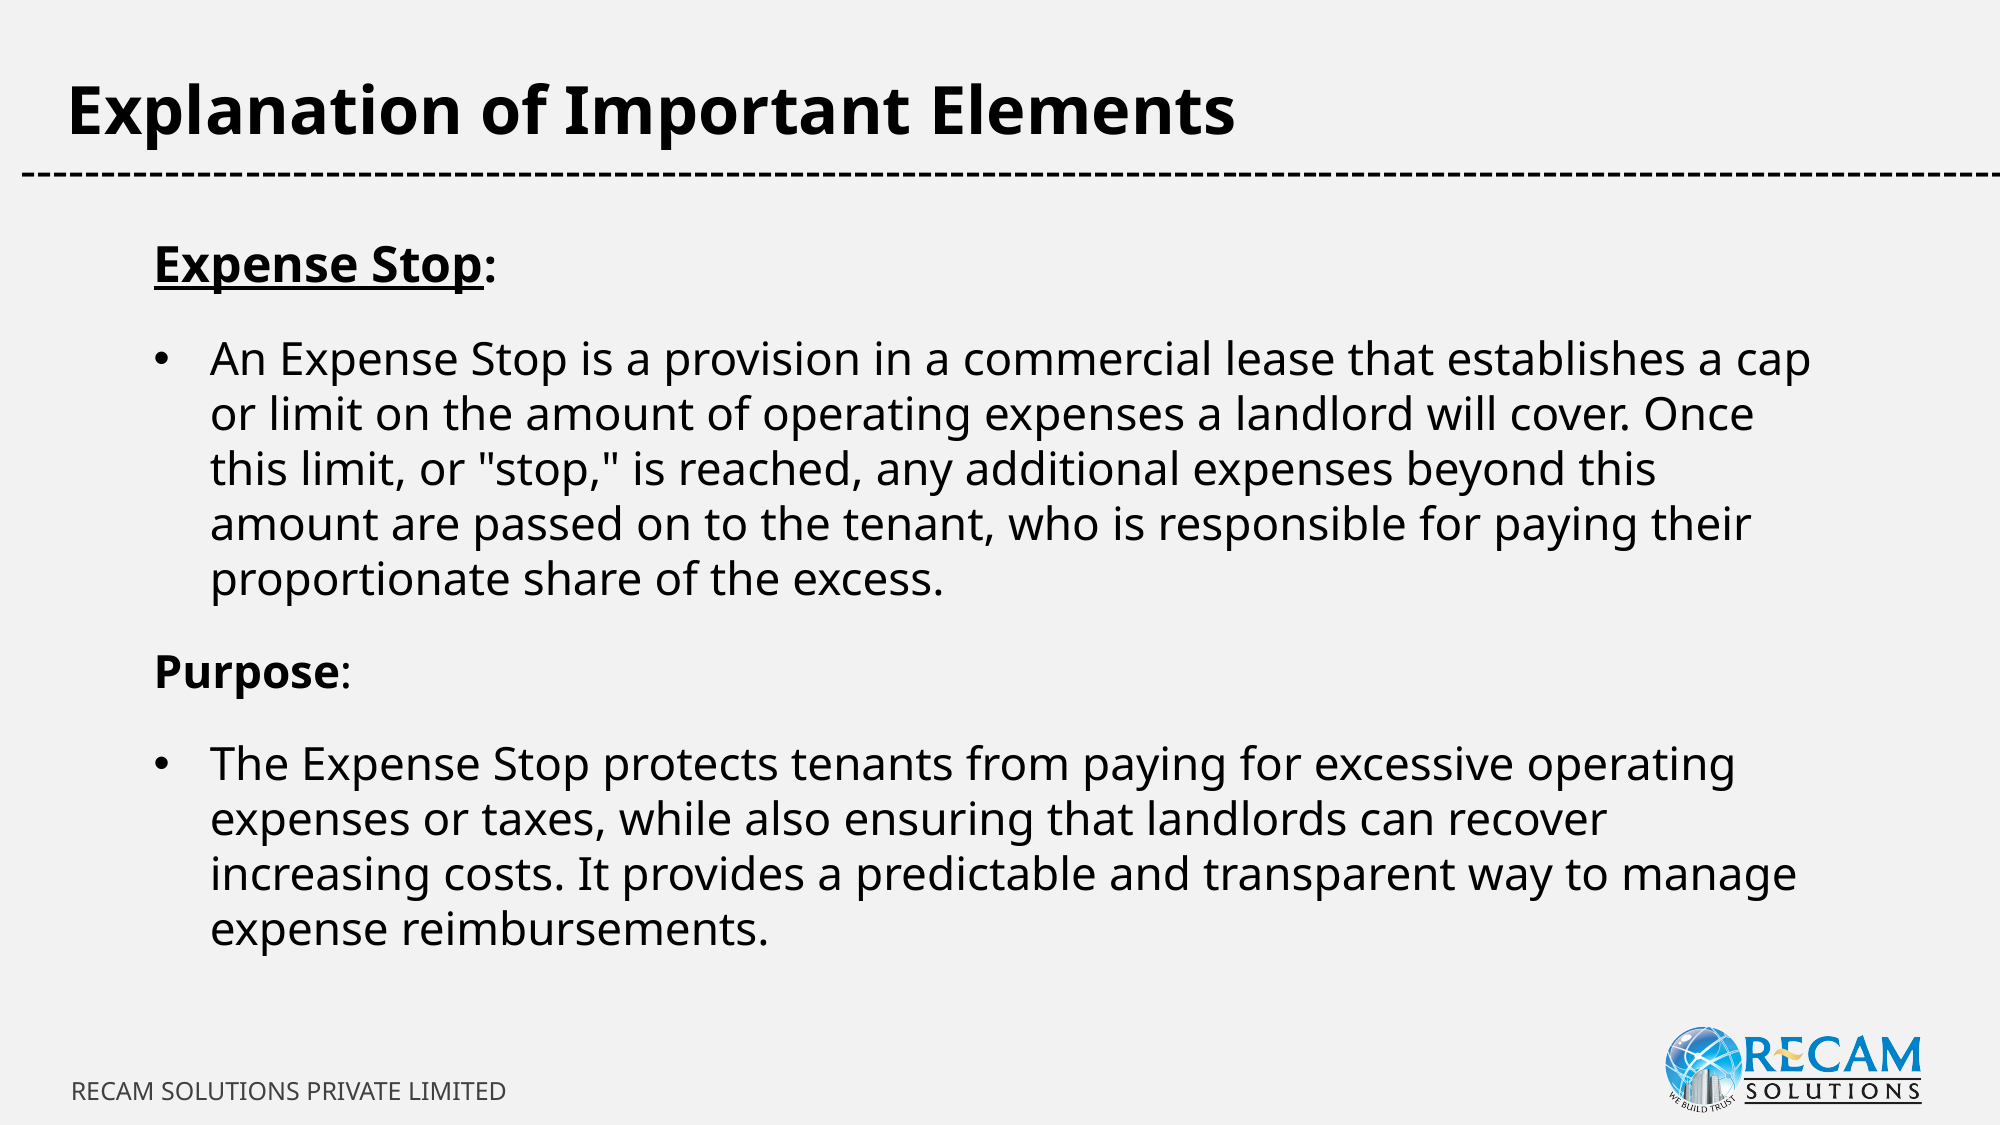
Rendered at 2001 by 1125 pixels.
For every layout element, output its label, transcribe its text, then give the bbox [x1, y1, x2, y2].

text_box Expense Stop: An Expense Stop is a provision in a commercial lease that establishes a cap or limit on the amount of operating expenses a landlord will cover. Once this limit, or "stop," is reached, any additional expenses beyond this amount are passed on to the tenant, who is responsible for paying their proportionate share of the excess. Purpose: The Expense Stop protects tenants from paying for excessive operating expenses or taxes, while also ensuring that landlords can recover increasing costs. It provides a predictable and transparent way to manage expense reimbursements. [138, 224, 1842, 962]
text_box ----------------------------------------------------------------------------------------------------------------------------- [6, 131, 2000, 207]
text_box Explanation of Important Elements [51, 60, 1520, 131]
footer RECAM SOLUTIONS PRIVATE LIMITED [70, 1073, 971, 1107]
picture [1652, 1014, 1935, 1125]
